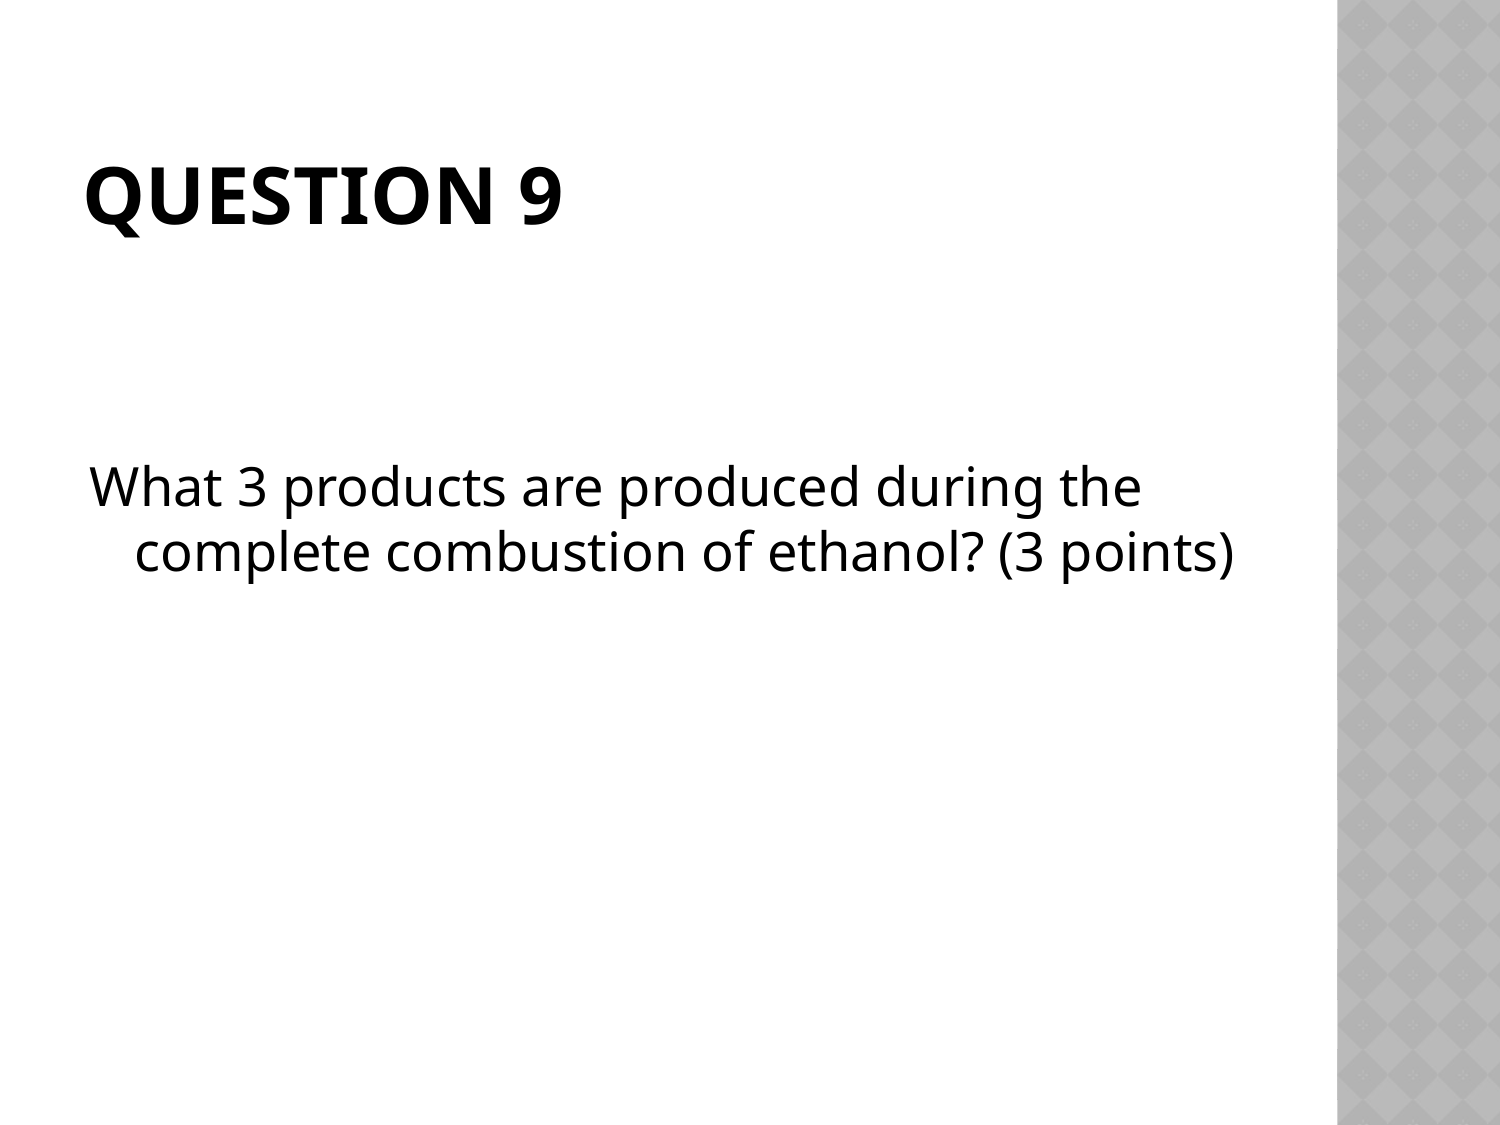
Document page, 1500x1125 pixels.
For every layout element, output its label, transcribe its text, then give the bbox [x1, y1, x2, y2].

title Question 9 [75, 52, 1263, 240]
list What 3 products are produced during the complete combustion of ethanol? (3 points) [75, 445, 1263, 1059]
